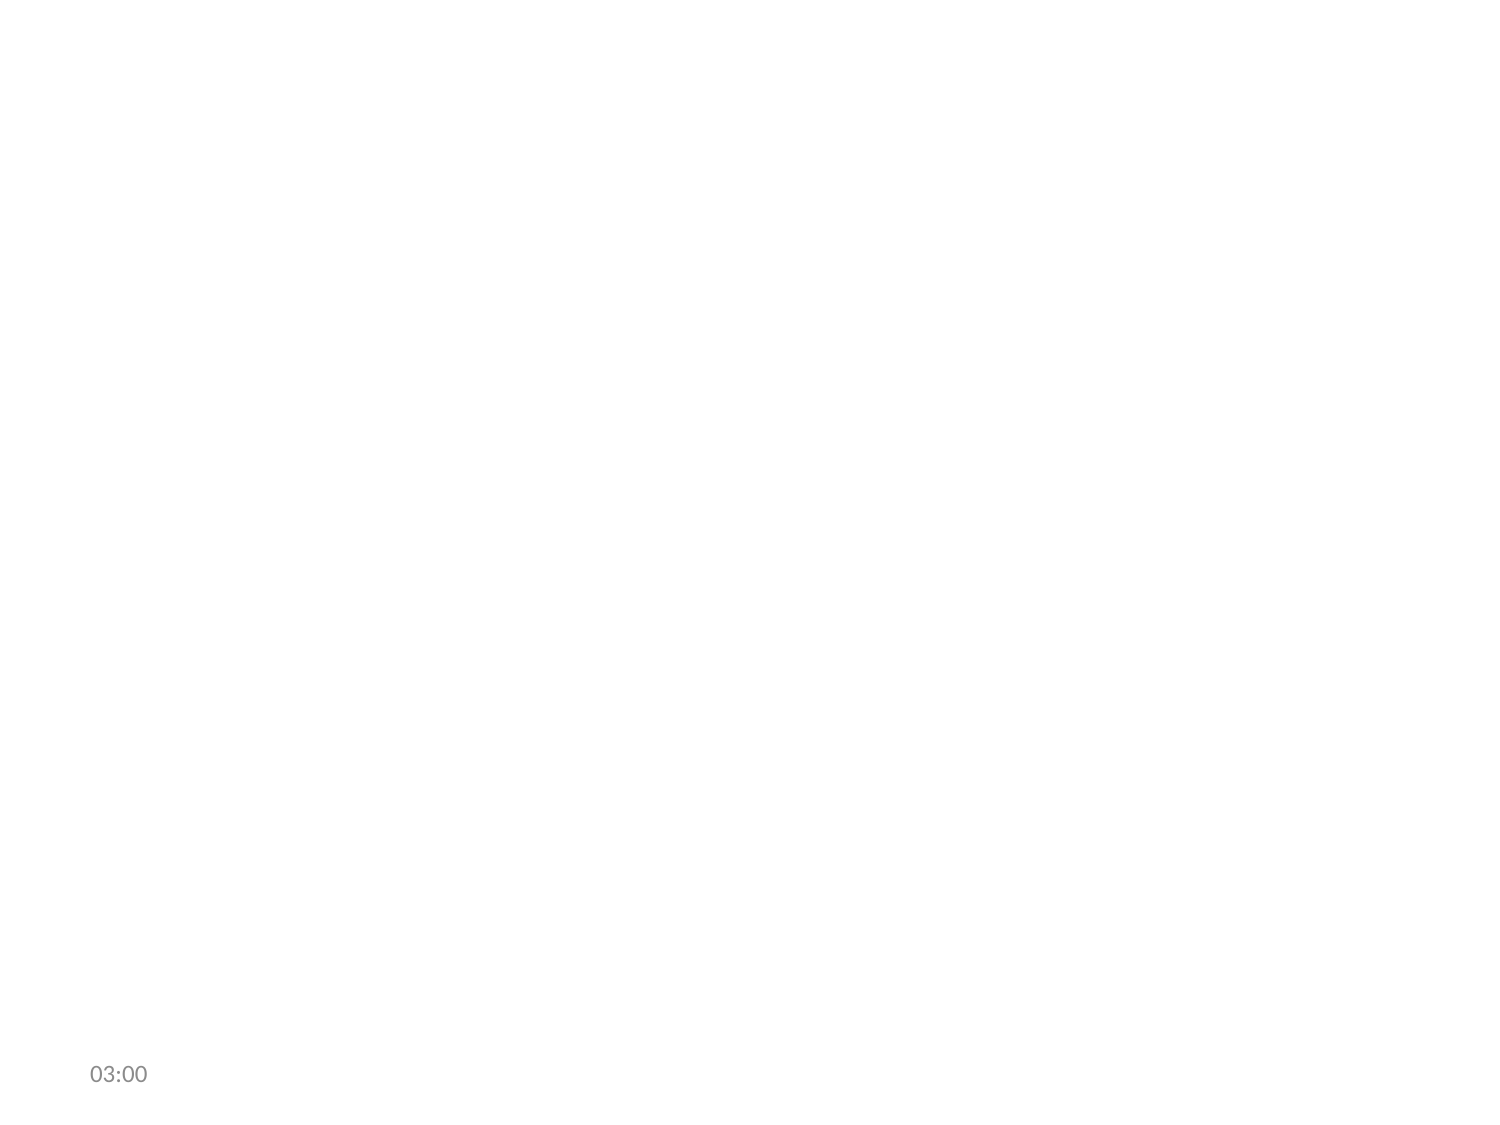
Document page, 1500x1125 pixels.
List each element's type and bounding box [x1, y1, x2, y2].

slide_number [75, 1042, 425, 1103]
